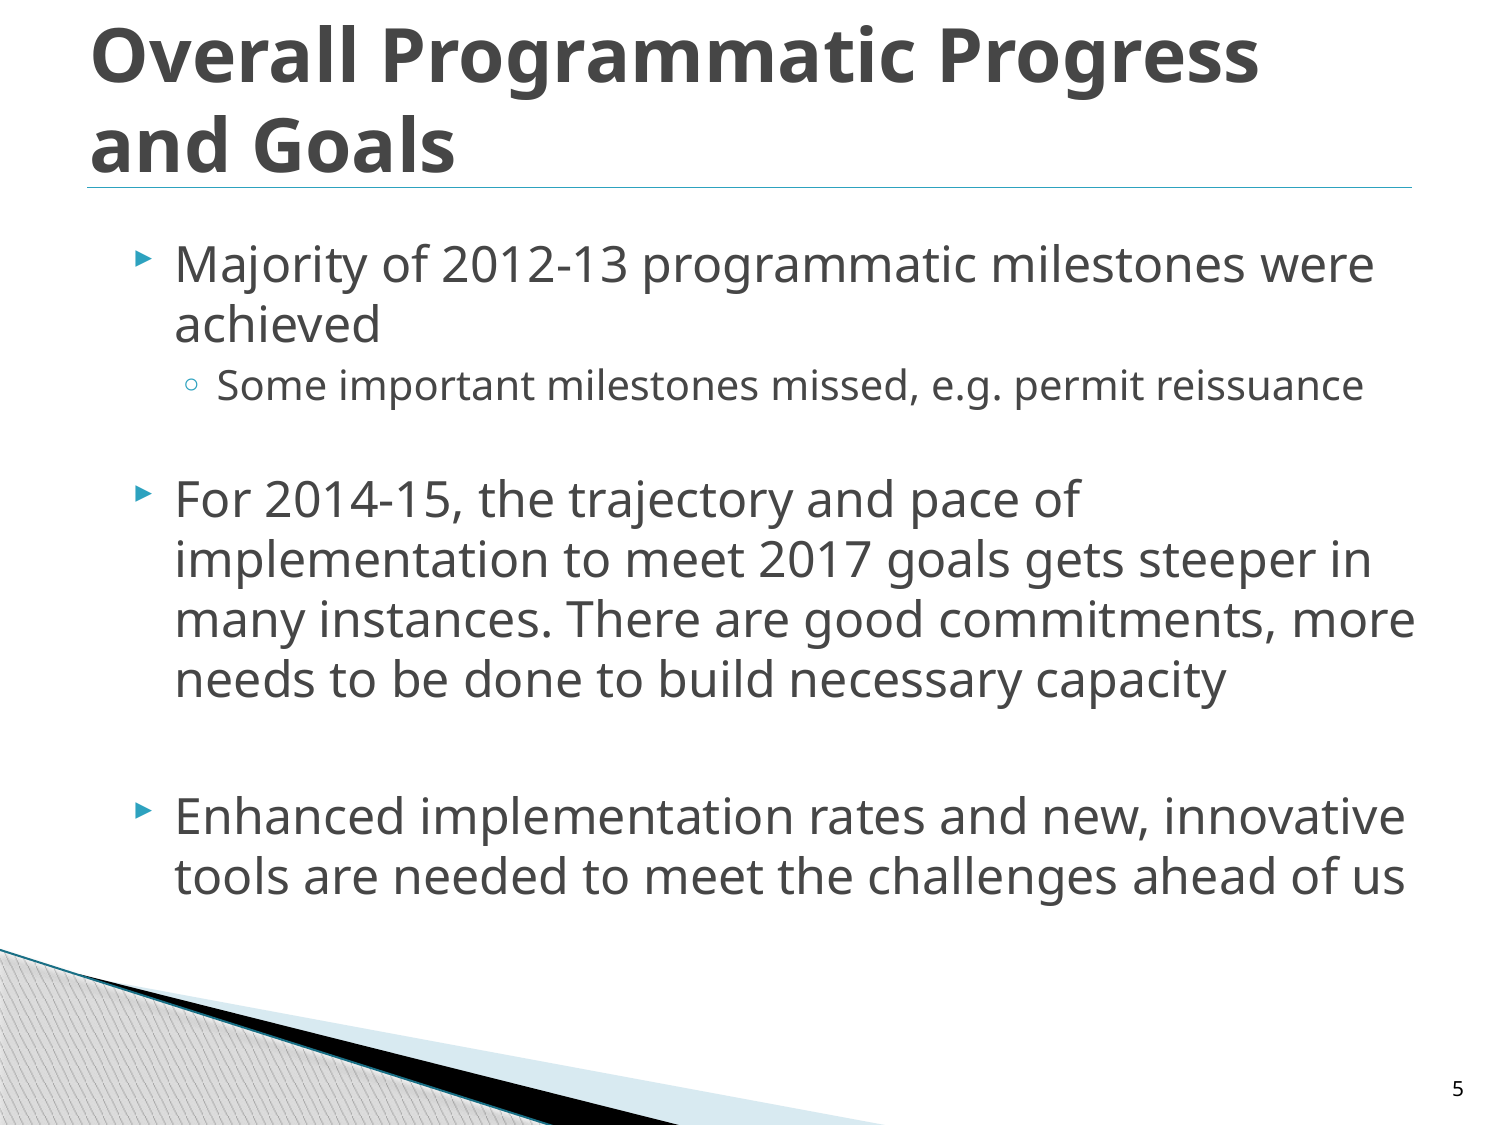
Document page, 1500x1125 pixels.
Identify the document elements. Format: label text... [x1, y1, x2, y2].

slide_number 5 [1418, 1051, 1479, 1112]
list Majority of 2012-13 programmatic milestones were achieved Some important milestones missed, e.g. permit reissuance For 2014-15, the trajectory and pace of implementation to meet 2017 goals gets steeper in many instances. There are good commitments, more needs to be done to build necessary capacity Enhanced implementation rates and new, innovative tools are needed to meet the challenges ahead of us [99, 224, 1475, 988]
title Overall Programmatic Progress and Goals [75, 20, 1425, 175]
